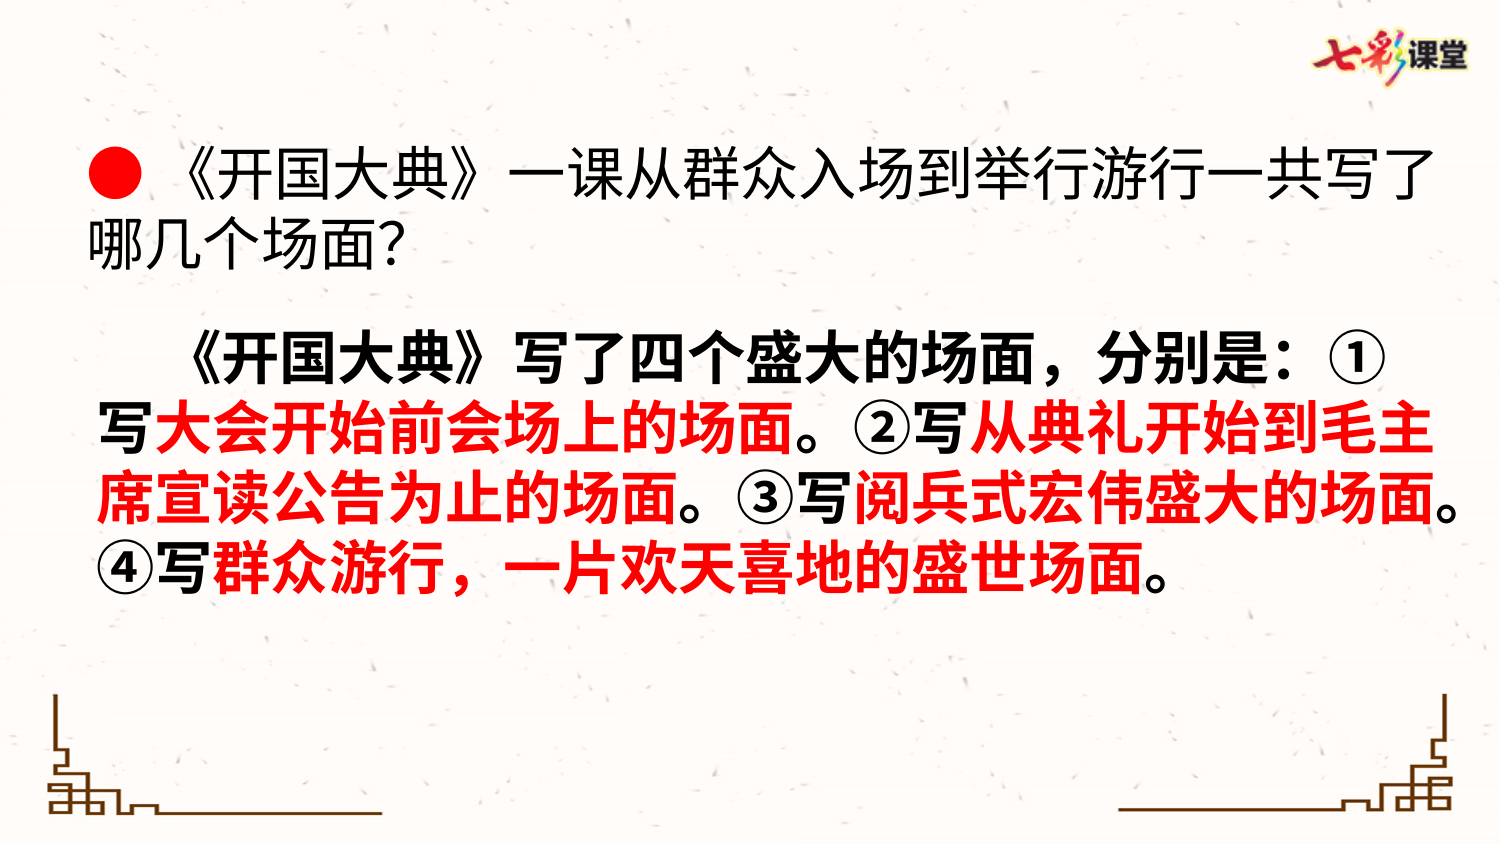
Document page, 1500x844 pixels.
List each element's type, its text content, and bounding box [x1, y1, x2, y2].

text_box ●《开国大典》一课从群众入场到举行游行一共写了 哪几个场面？ [71, 129, 1455, 285]
text_box 《开国大典》写了四个盛大的场面，分别是：①写大会开始前会场上的场面。②写从典礼开始到毛主席宣读公告为止的场面。③写阅兵式宏伟盛大的场面。④写群众游行，一片欢天喜地的盛世场面。 [81, 313, 1452, 609]
picture [0, 0, 1500, 844]
